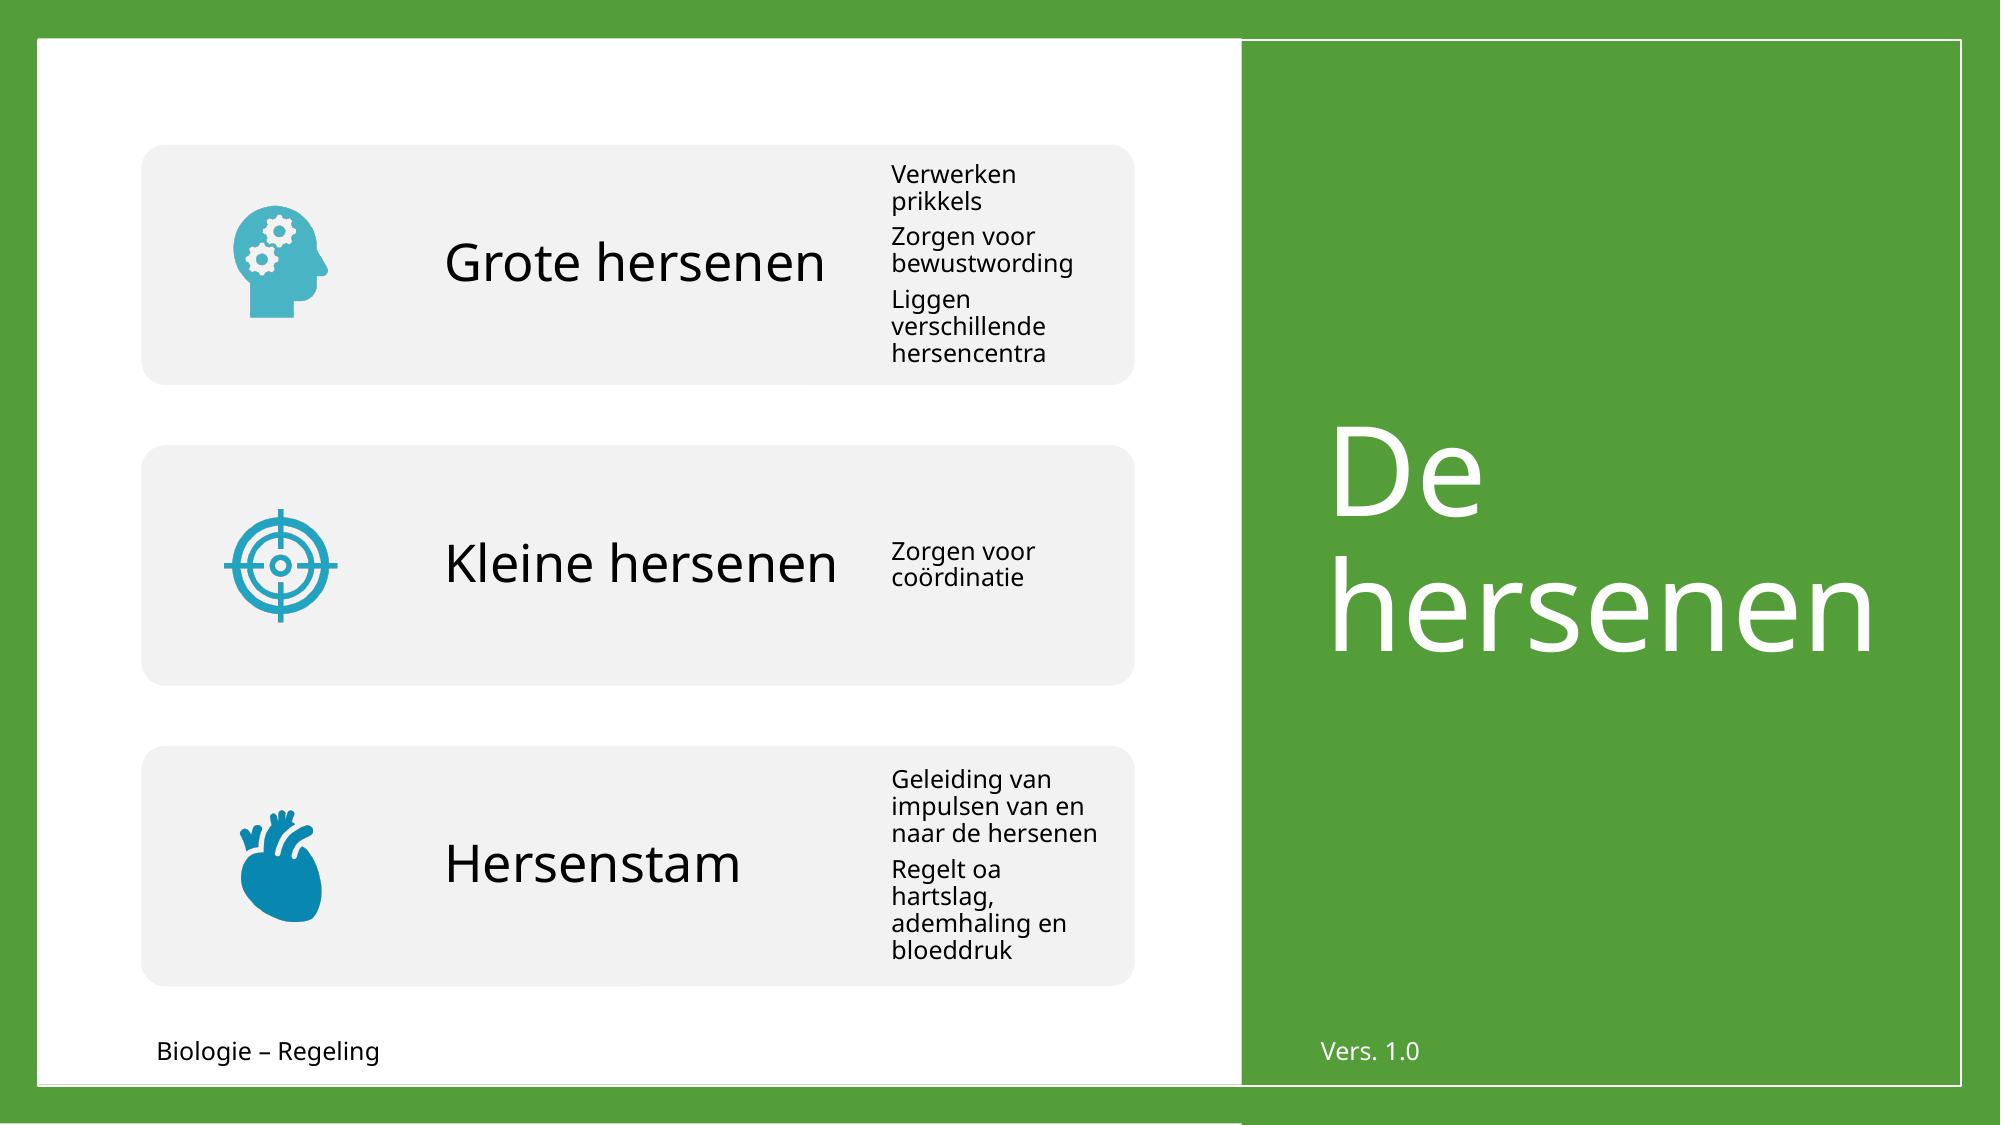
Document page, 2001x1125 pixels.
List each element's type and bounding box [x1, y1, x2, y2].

text_box [0, 0, 1240, 1125]
text_box [1240, 0, 2000, 1125]
text_box [36, 38, 1963, 1088]
list [141, 144, 1135, 987]
